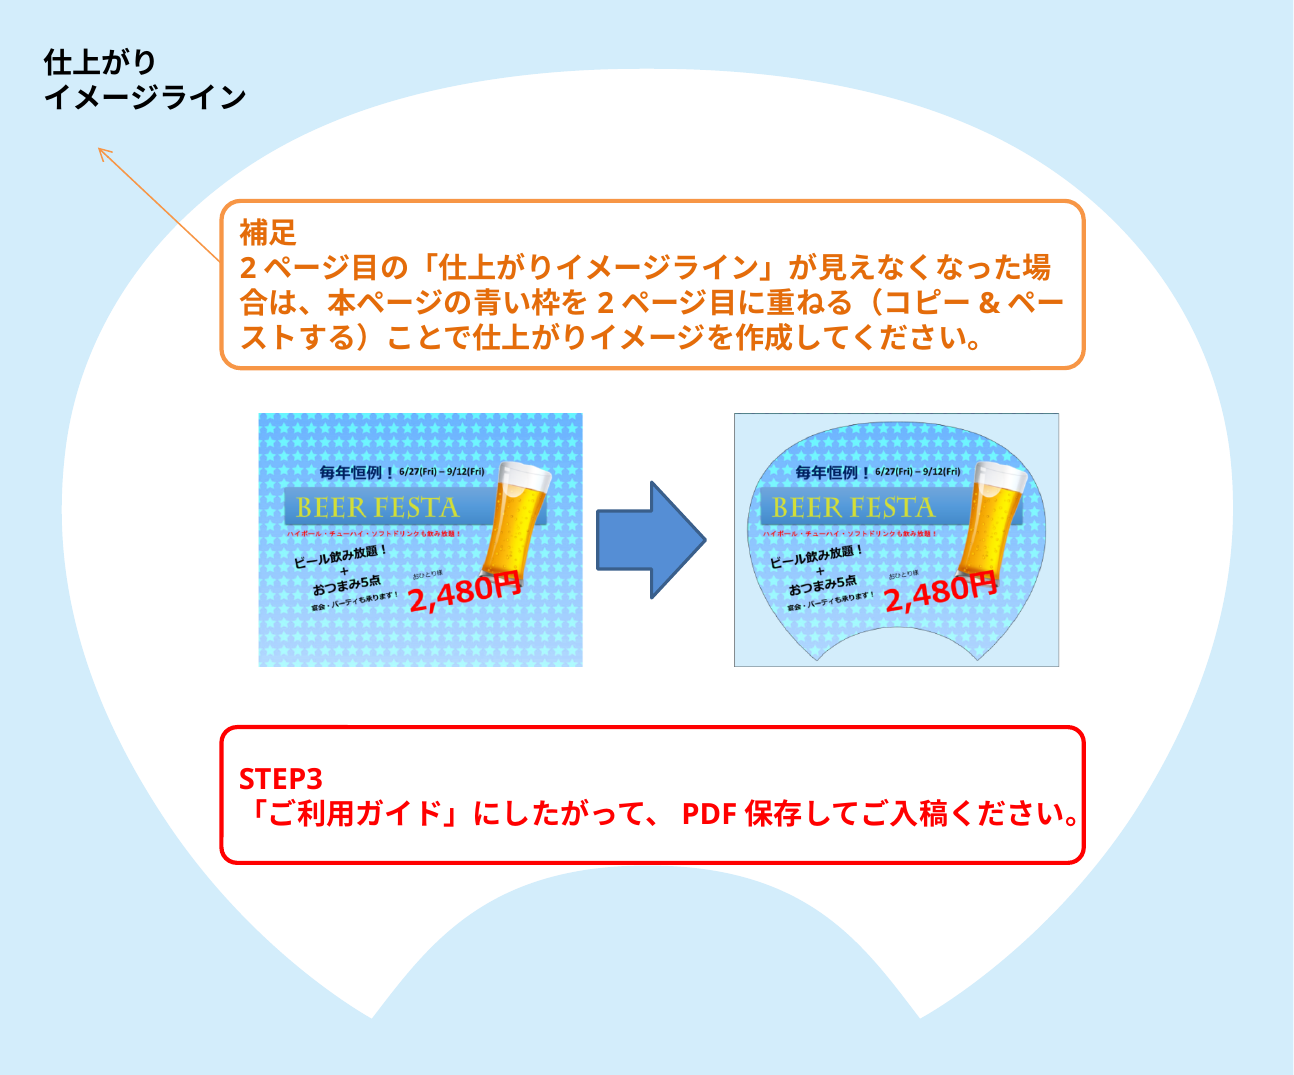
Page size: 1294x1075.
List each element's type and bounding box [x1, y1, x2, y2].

picture [0, 0, 1294, 1075]
text_box [97, 147, 222, 264]
